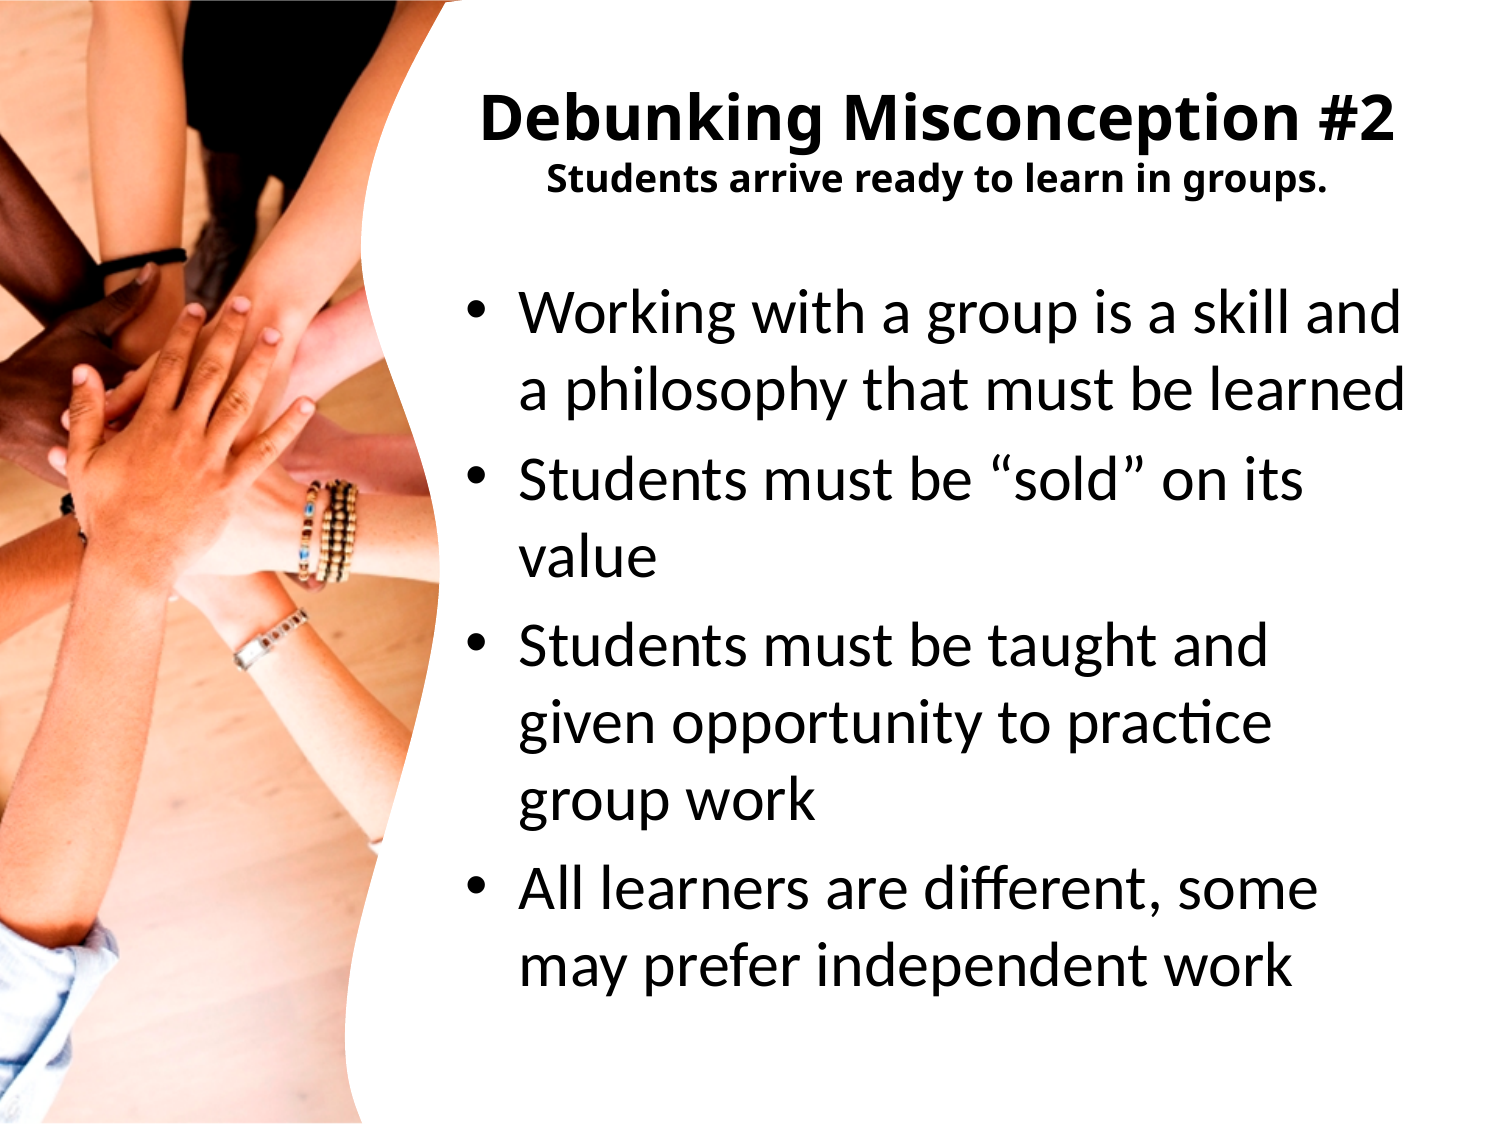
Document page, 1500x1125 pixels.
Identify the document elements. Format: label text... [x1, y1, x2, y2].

picture [0, 0, 456, 1125]
list Working with a group is a skill and a philosophy that must be learned Students must be “sold” on its value Students must be taught and given opportunity to practice group work All learners are different, some may prefer independent work [450, 262, 1425, 1075]
title Debunking Misconception #2 Students arrive ready to learn in groups. [450, 45, 1425, 233]
